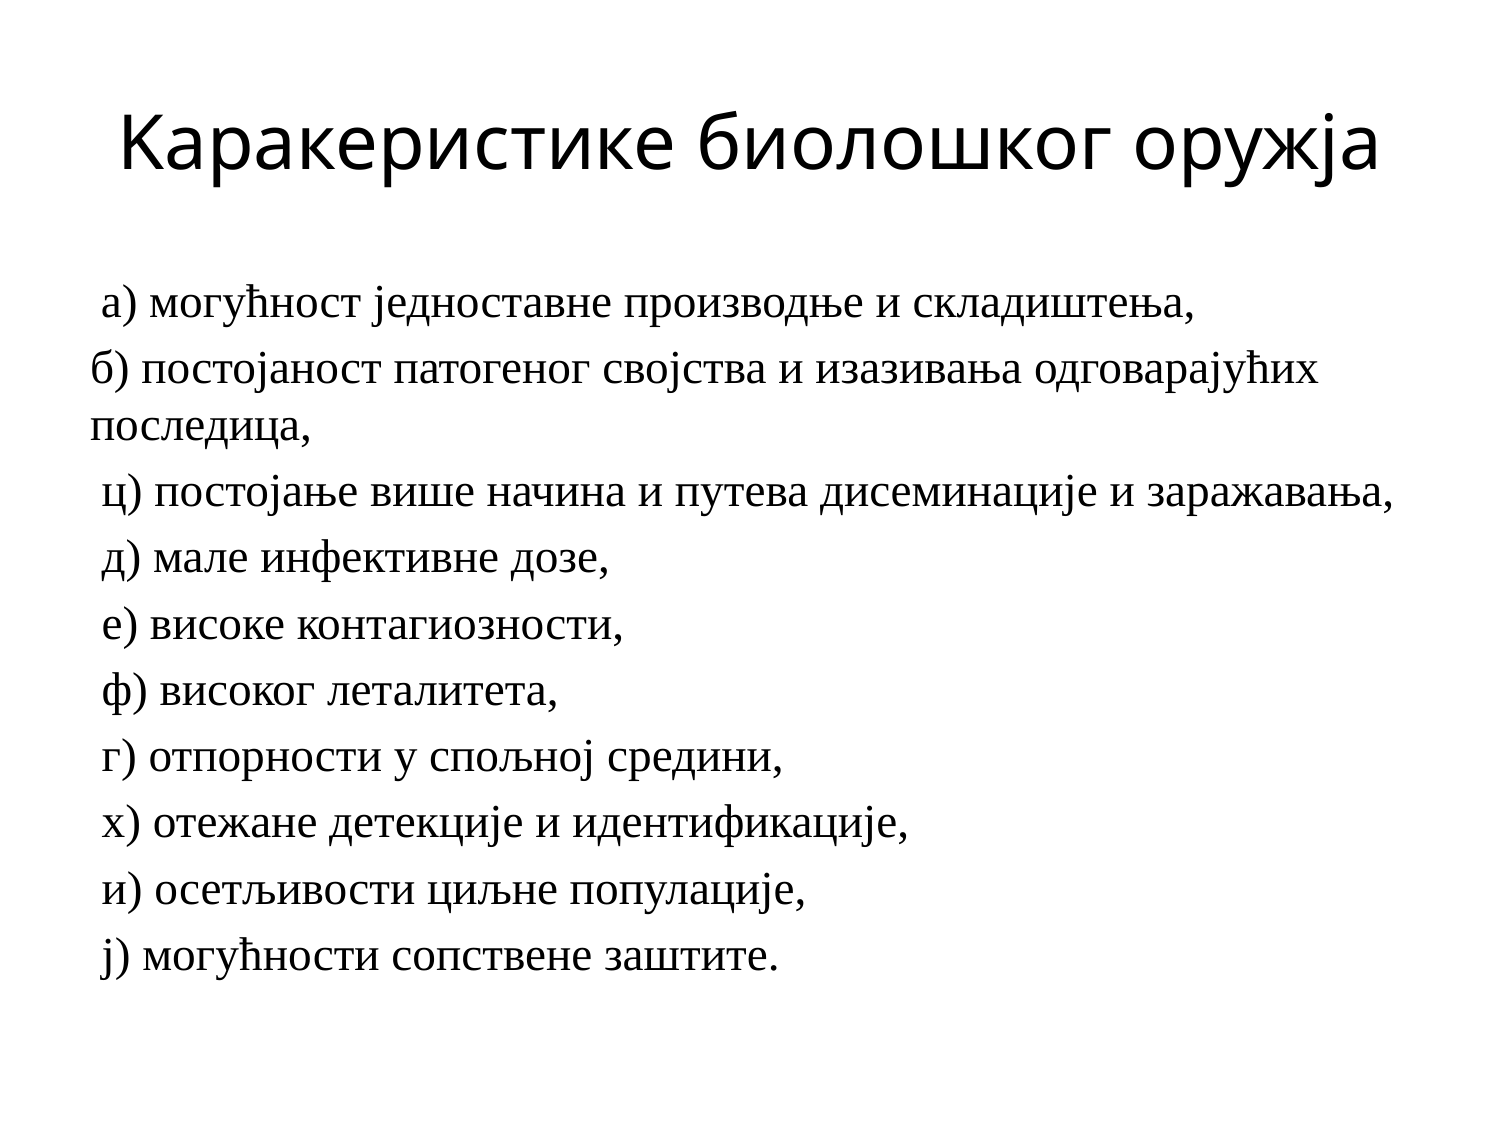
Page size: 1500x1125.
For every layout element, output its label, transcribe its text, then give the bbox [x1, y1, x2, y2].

title Kаракеристике биолошког оружја [75, 45, 1425, 233]
list а) могућност једноставне производње и складиштења, б) постојаност патогеног својства и изазивања одговарајућих последица, ц) постојање више начина и путева дисеминације и заражавања, д) мале инфективне дозе, е) високе контагиозности, ф) високог леталитета, г) отпорности у спољној средини, х) отежане детекције и идентификације, и) осетљивости циљне популације, ј) могућности сопствене заштите. [75, 262, 1425, 1005]
